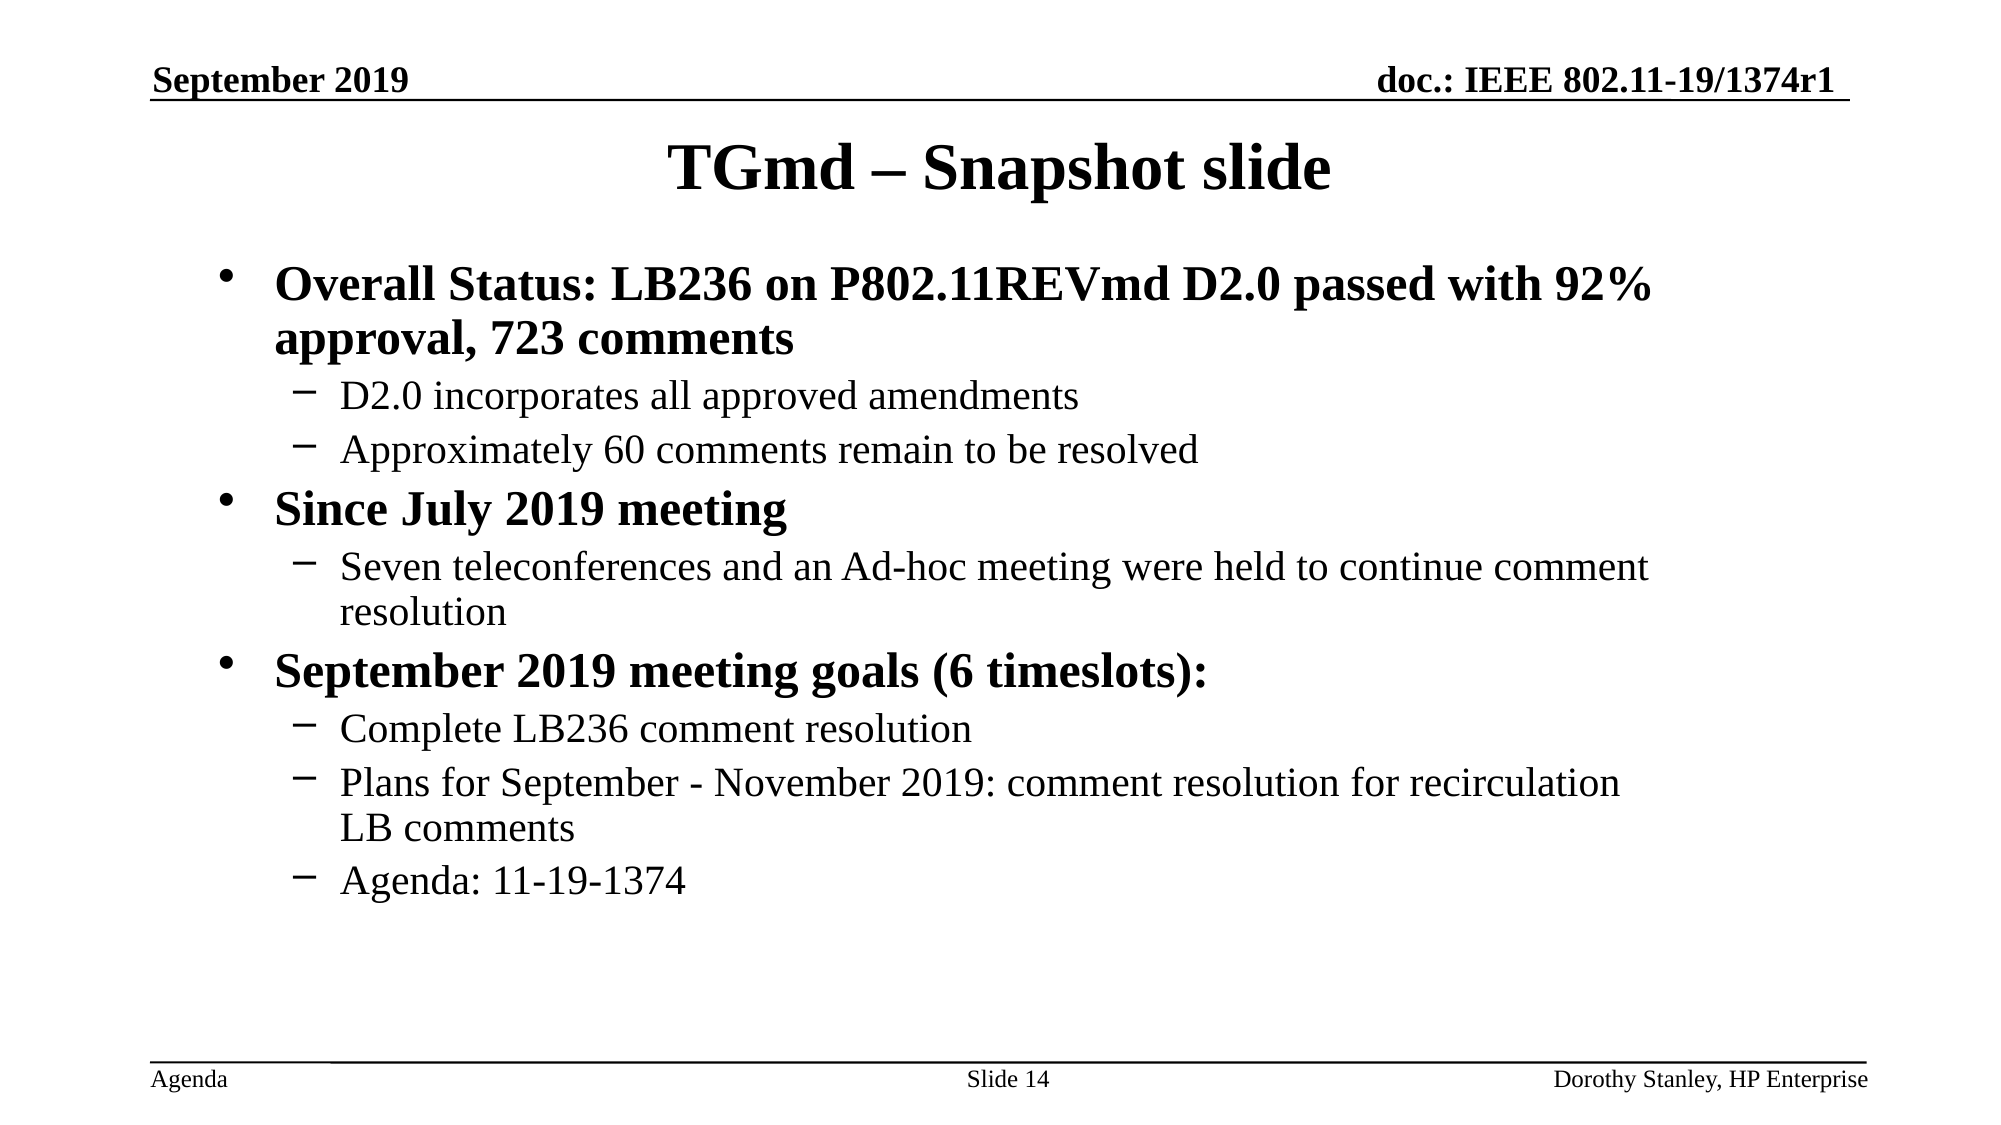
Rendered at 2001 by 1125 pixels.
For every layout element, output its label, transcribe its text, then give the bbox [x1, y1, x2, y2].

slide_number Slide 14 [966, 1062, 1051, 1093]
footer Dorothy Stanley, HP Enterprise [1549, 1062, 1869, 1093]
list Overall Status: LB236 on P802.11REVmd D2.0 passed with 92% approval, 723 comments D2.0 incorporates all approved amendments Approximately 60 comments remain to be resolved Since July 2019 meeting Seven teleconferences and an Ad-hoc meeting were held to continue comment resolution September 2019 meeting goals (6 timeslots): Complete LB236 comment resolution Plans for September - November 2019: comment resolution for recirculation LB comments Agenda: 11-19-1374 [203, 249, 1700, 1000]
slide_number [152, 54, 567, 100]
title TGmd – Snapshot slide [362, 75, 1638, 249]
